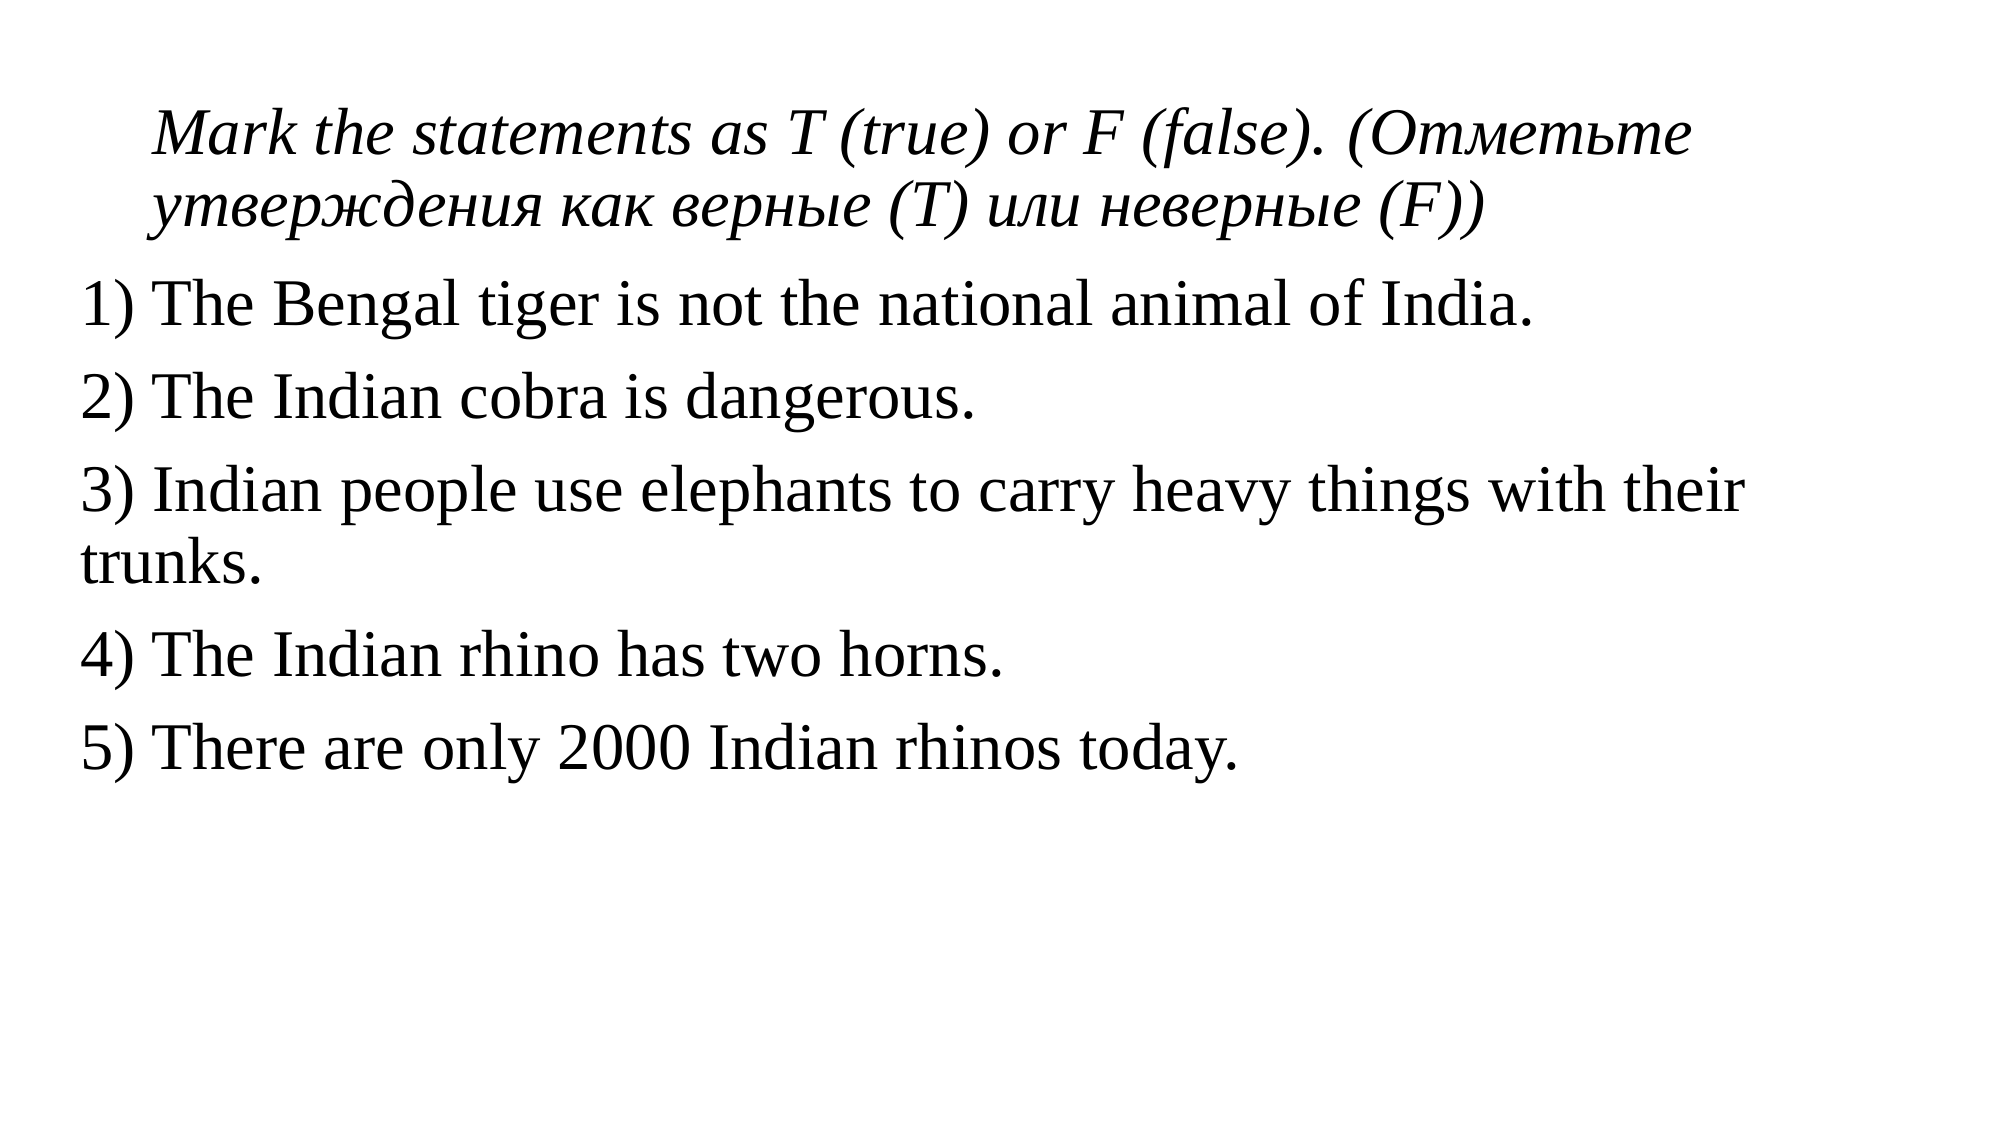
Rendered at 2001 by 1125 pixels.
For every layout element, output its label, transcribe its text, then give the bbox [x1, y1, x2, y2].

title Mark the statements as T (true) or F (false). (Отметьте утверждения как верные (Т) или неверные (F)) [137, 59, 1863, 278]
list 1) The Bengal tiger is not the national animal of India. 2) The Indian cobra is dangerous. 3) Indian people use elephants to carry heavy things with their trunks. 4) The Indian rhino has two horns. 5) There are only 2000 Indian rhinos today. [65, 260, 1791, 975]
